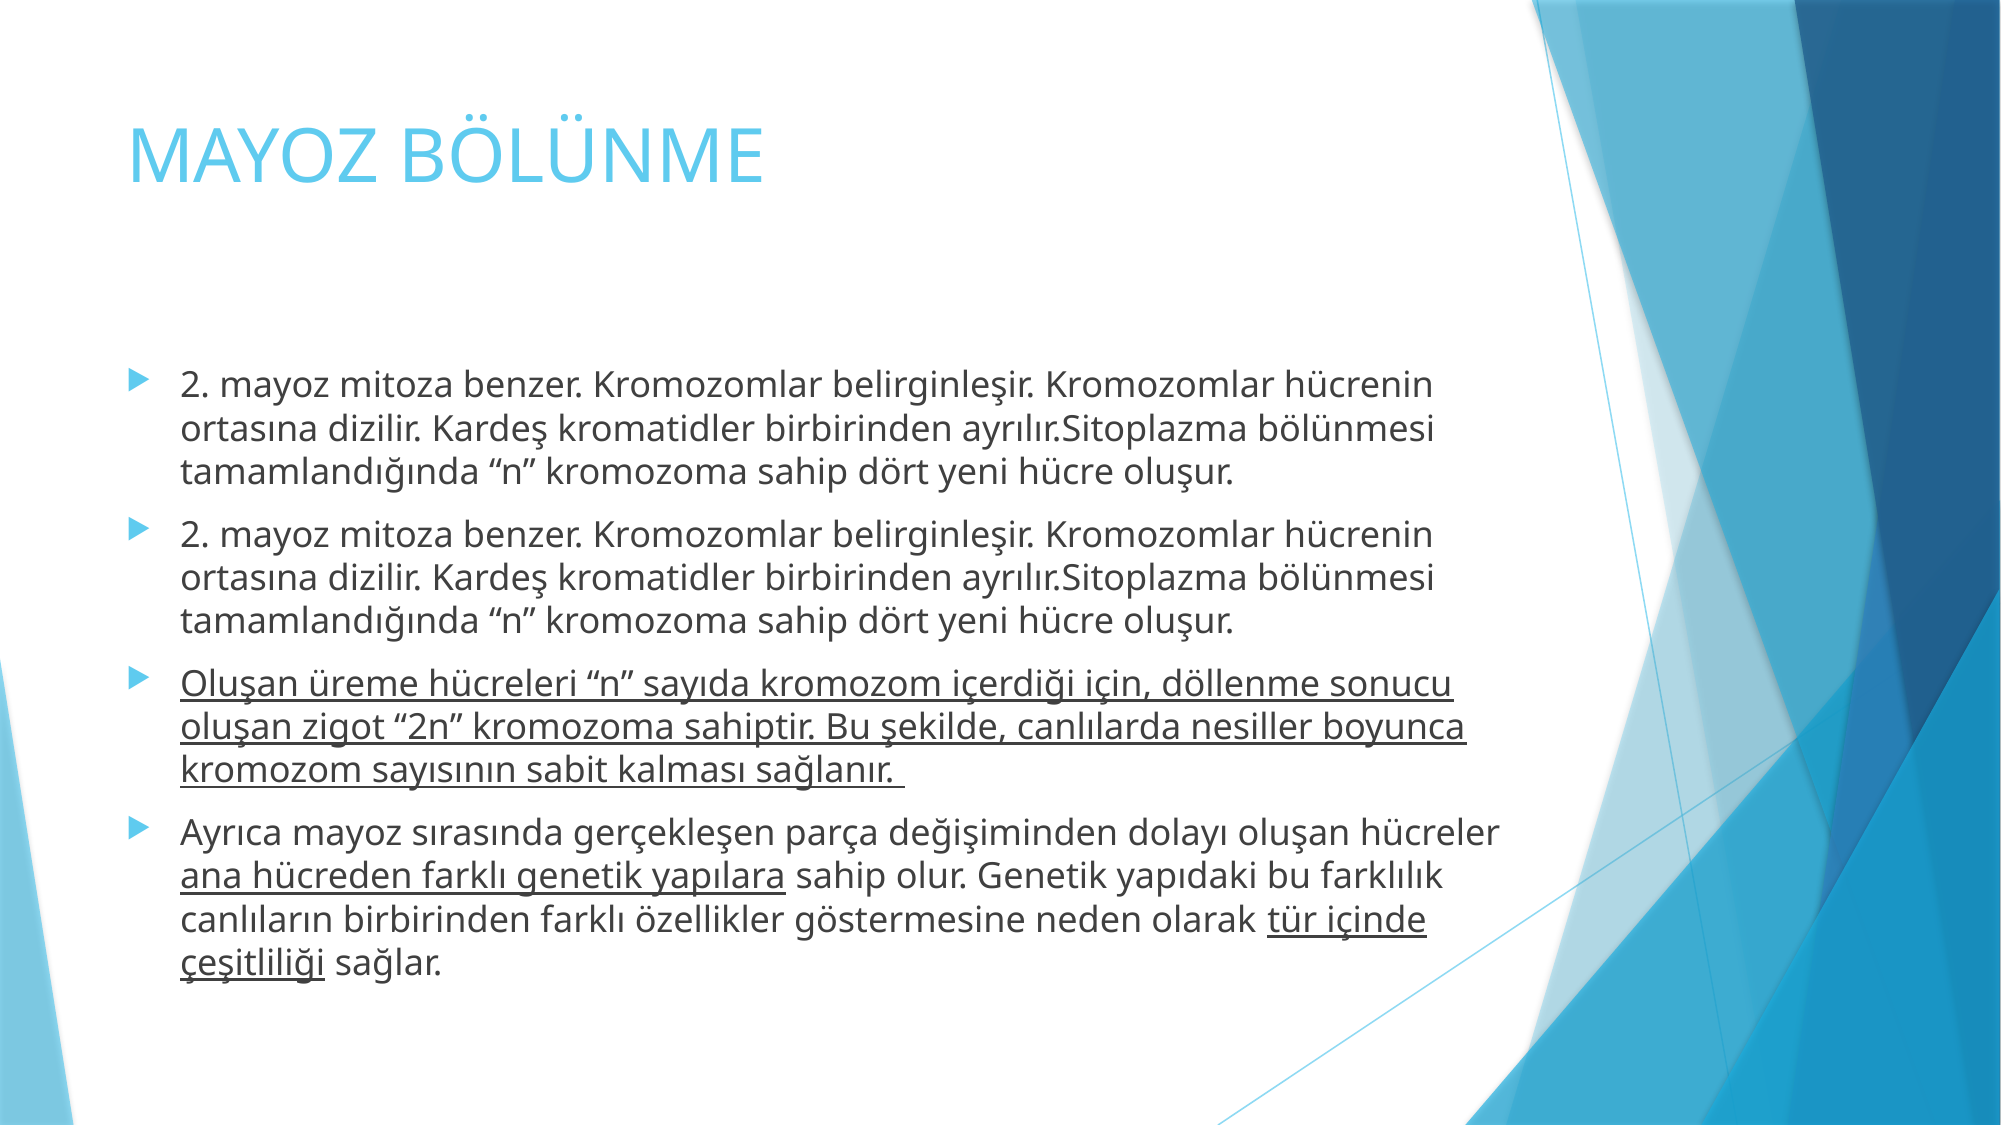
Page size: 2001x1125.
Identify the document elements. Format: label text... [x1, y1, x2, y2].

title MAYOZ BÖLÜNME [111, 99, 1522, 317]
list 2. mayoz mitoza benzer. Kromozomlar belirginleşir. Kromozomlar hücrenin ortasına dizilir. Kardeş kromatidler birbirinden ayrılır.Sitoplazma bölünmesi tamamlandığında “n” kromozoma sahip dört yeni hücre oluşur. 2. mayoz mitoza benzer. Kromozomlar belirginleşir. Kromozomlar hücrenin ortasına dizilir. Kardeş kromatidler birbirinden ayrılır.Sitoplazma bölünmesi tamamlandığında “n” kromozoma sahip dört yeni hücre oluşur. Oluşan üreme hücreleri “n” sayıda kromozom içerdiği için, döllenme sonucu oluşan zigot “2n” kromozoma sahiptir. Bu şekilde, canlılarda nesiller boyunca kromozom sayısının sabit kalması sağlanır. Ayrıca mayoz sırasında gerçekleşen parça değişiminden dolayı oluşan hücreler ana hücreden farklı genetik yapılara sahip olur. Genetik yapıdaki bu farklılık canlıların birbirinden farklı özellikler göstermesine neden olarak tür içinde çeşitliliği sağlar. [111, 354, 1522, 992]
